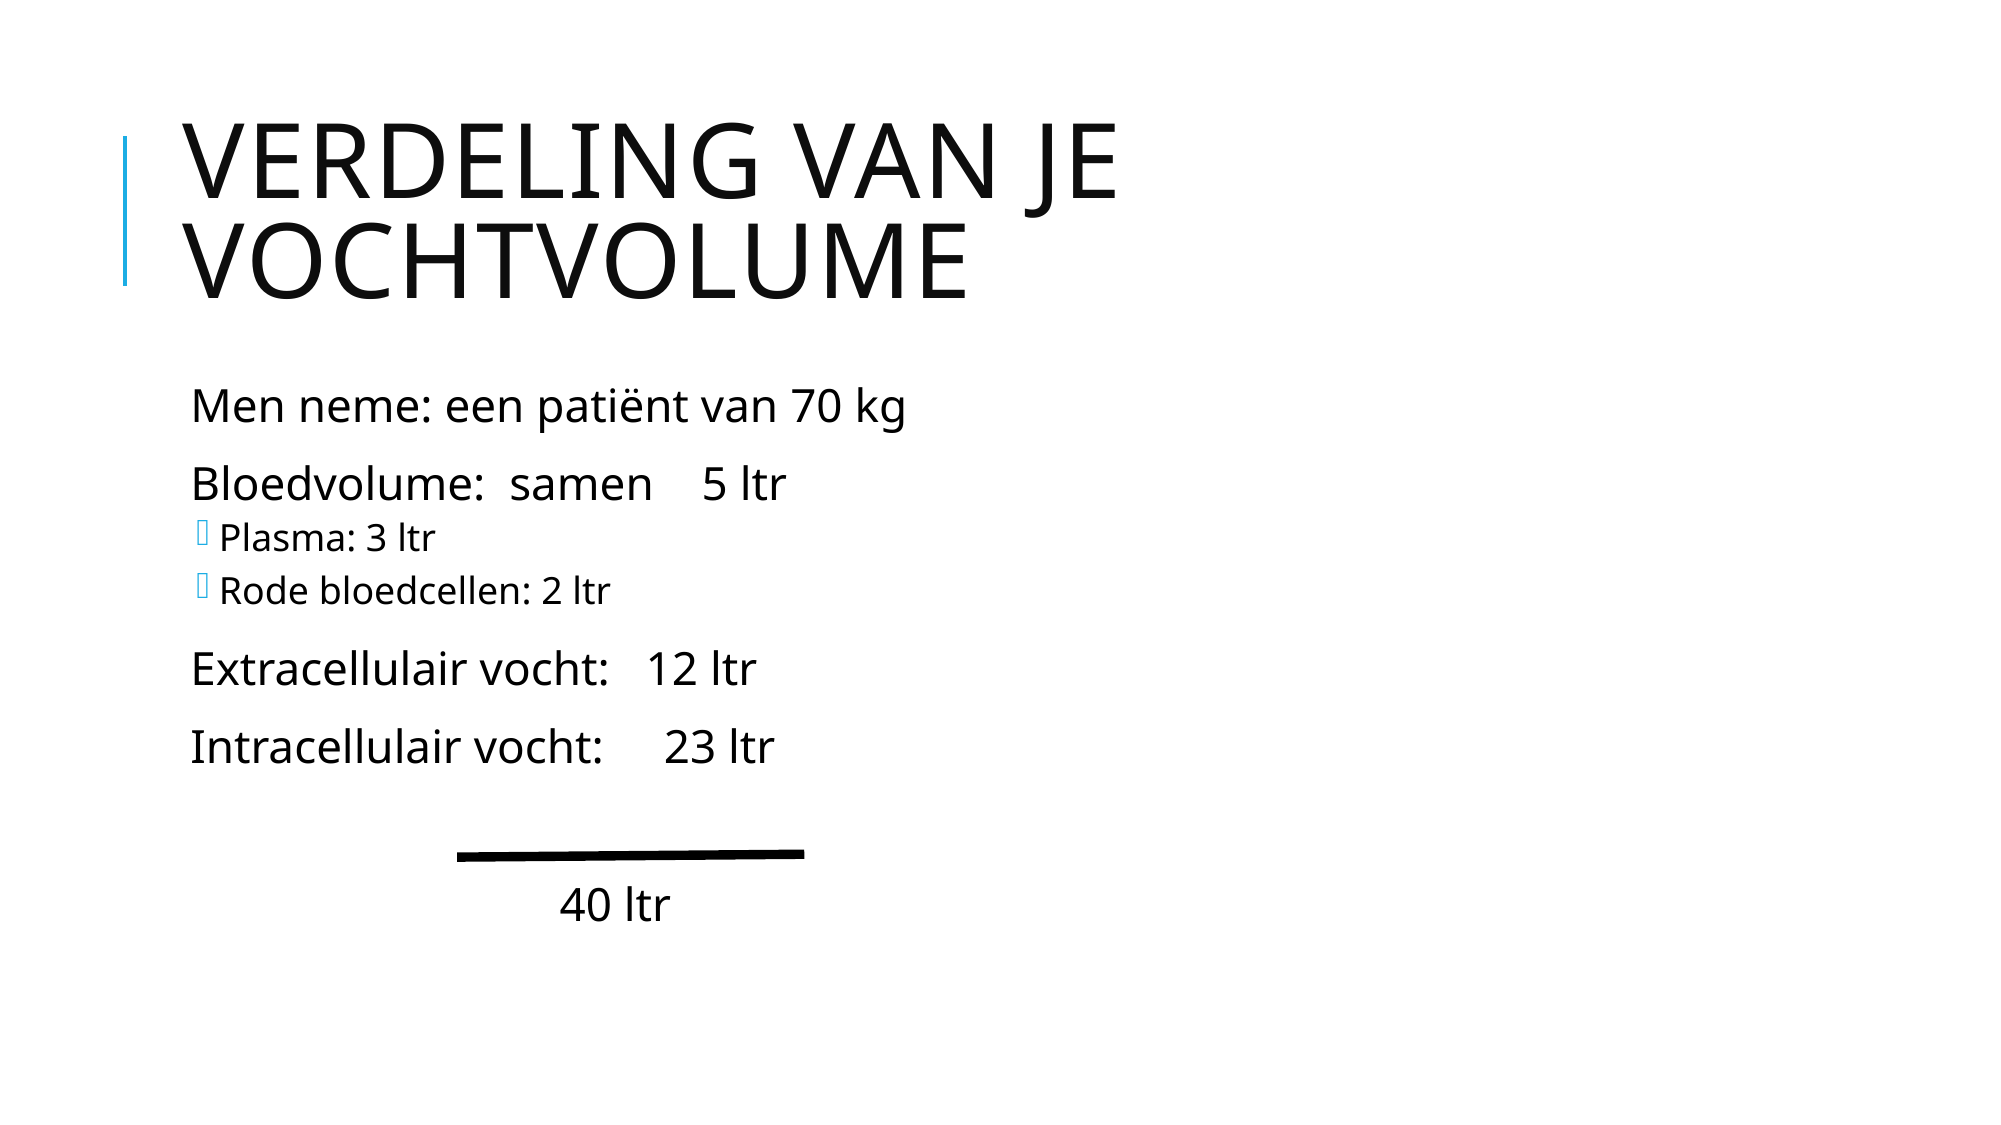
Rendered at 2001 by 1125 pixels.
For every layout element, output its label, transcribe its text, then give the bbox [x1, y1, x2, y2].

title Verdeling van je vochtvolume [168, 96, 1763, 342]
list Men neme: een patiënt van 70 kg Bloedvolume: samen 5 ltr Plasma: 3 ltr Rode bloedcellen: 2 ltr Extracellulair vocht: 12 ltr Intracellulair vocht: 23 ltr 40 ltr [168, 375, 1763, 1035]
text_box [456, 853, 805, 858]
